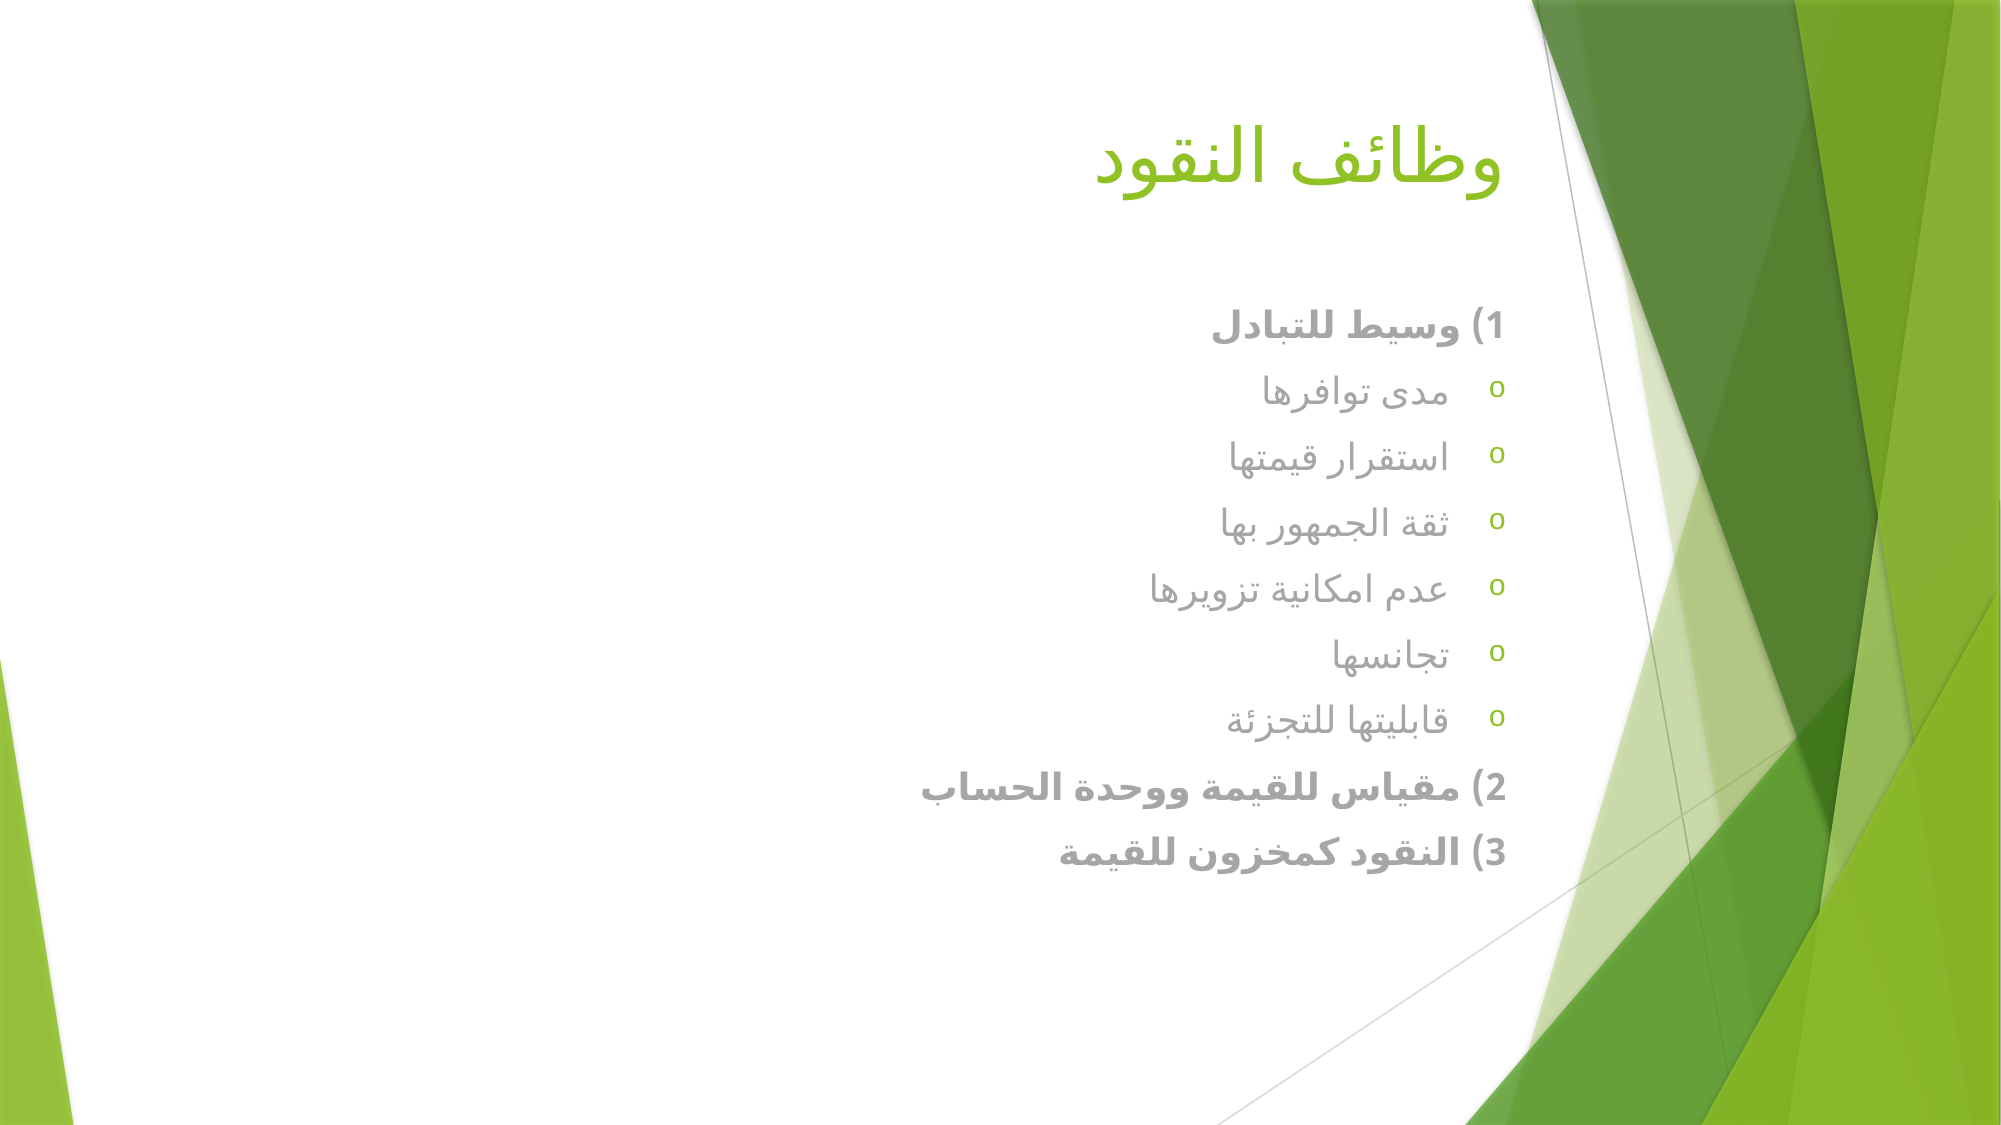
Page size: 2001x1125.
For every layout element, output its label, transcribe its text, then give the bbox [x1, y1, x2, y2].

list 1) وسيط للتبادل مدى توافرها استقرار قيمتها ثقة الجمهور بها عدم امكانية تزويرها تجانسها قابليتها للتجزئة 2) مقياس للقيمة ووحدة الحساب 3) النقود كمخزون للقيمة [111, 293, 1522, 931]
title وظائف النقود [111, 99, 1522, 293]
